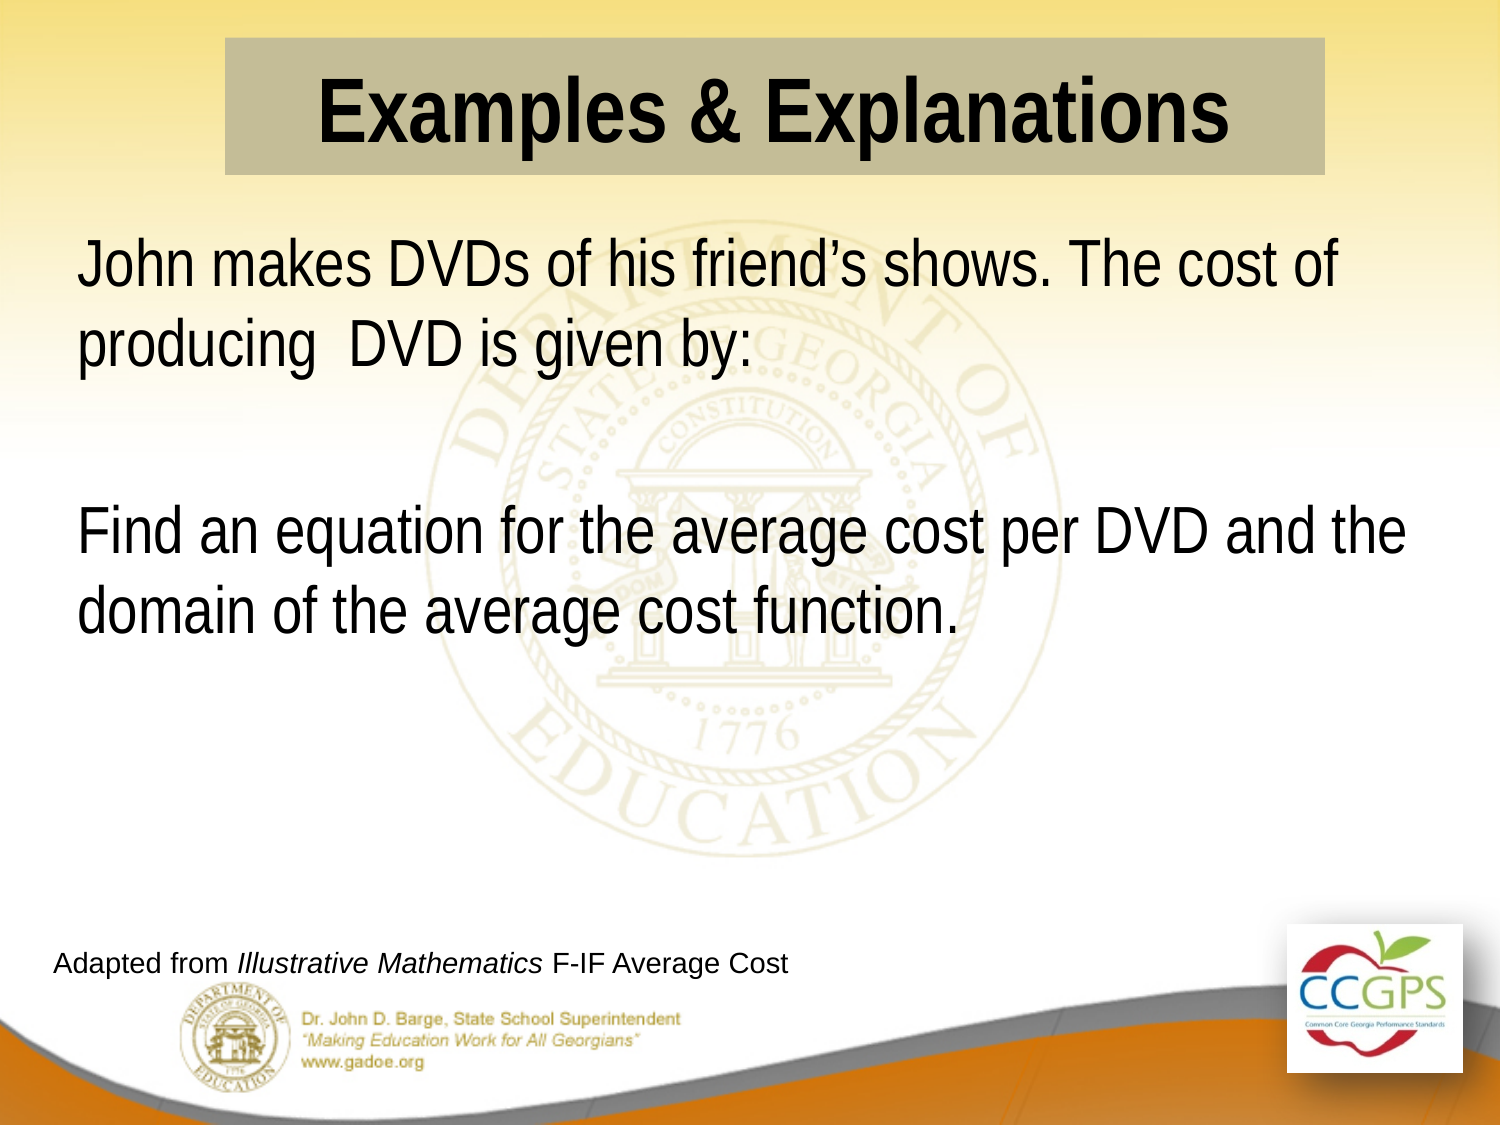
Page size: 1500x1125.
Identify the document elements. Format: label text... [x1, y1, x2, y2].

text_box Adapted from Illustrative Mathematics F-IF Average Cost [38, 936, 804, 987]
picture [0, 0, 1500, 1125]
title Examples & Explanations [224, 37, 1326, 176]
